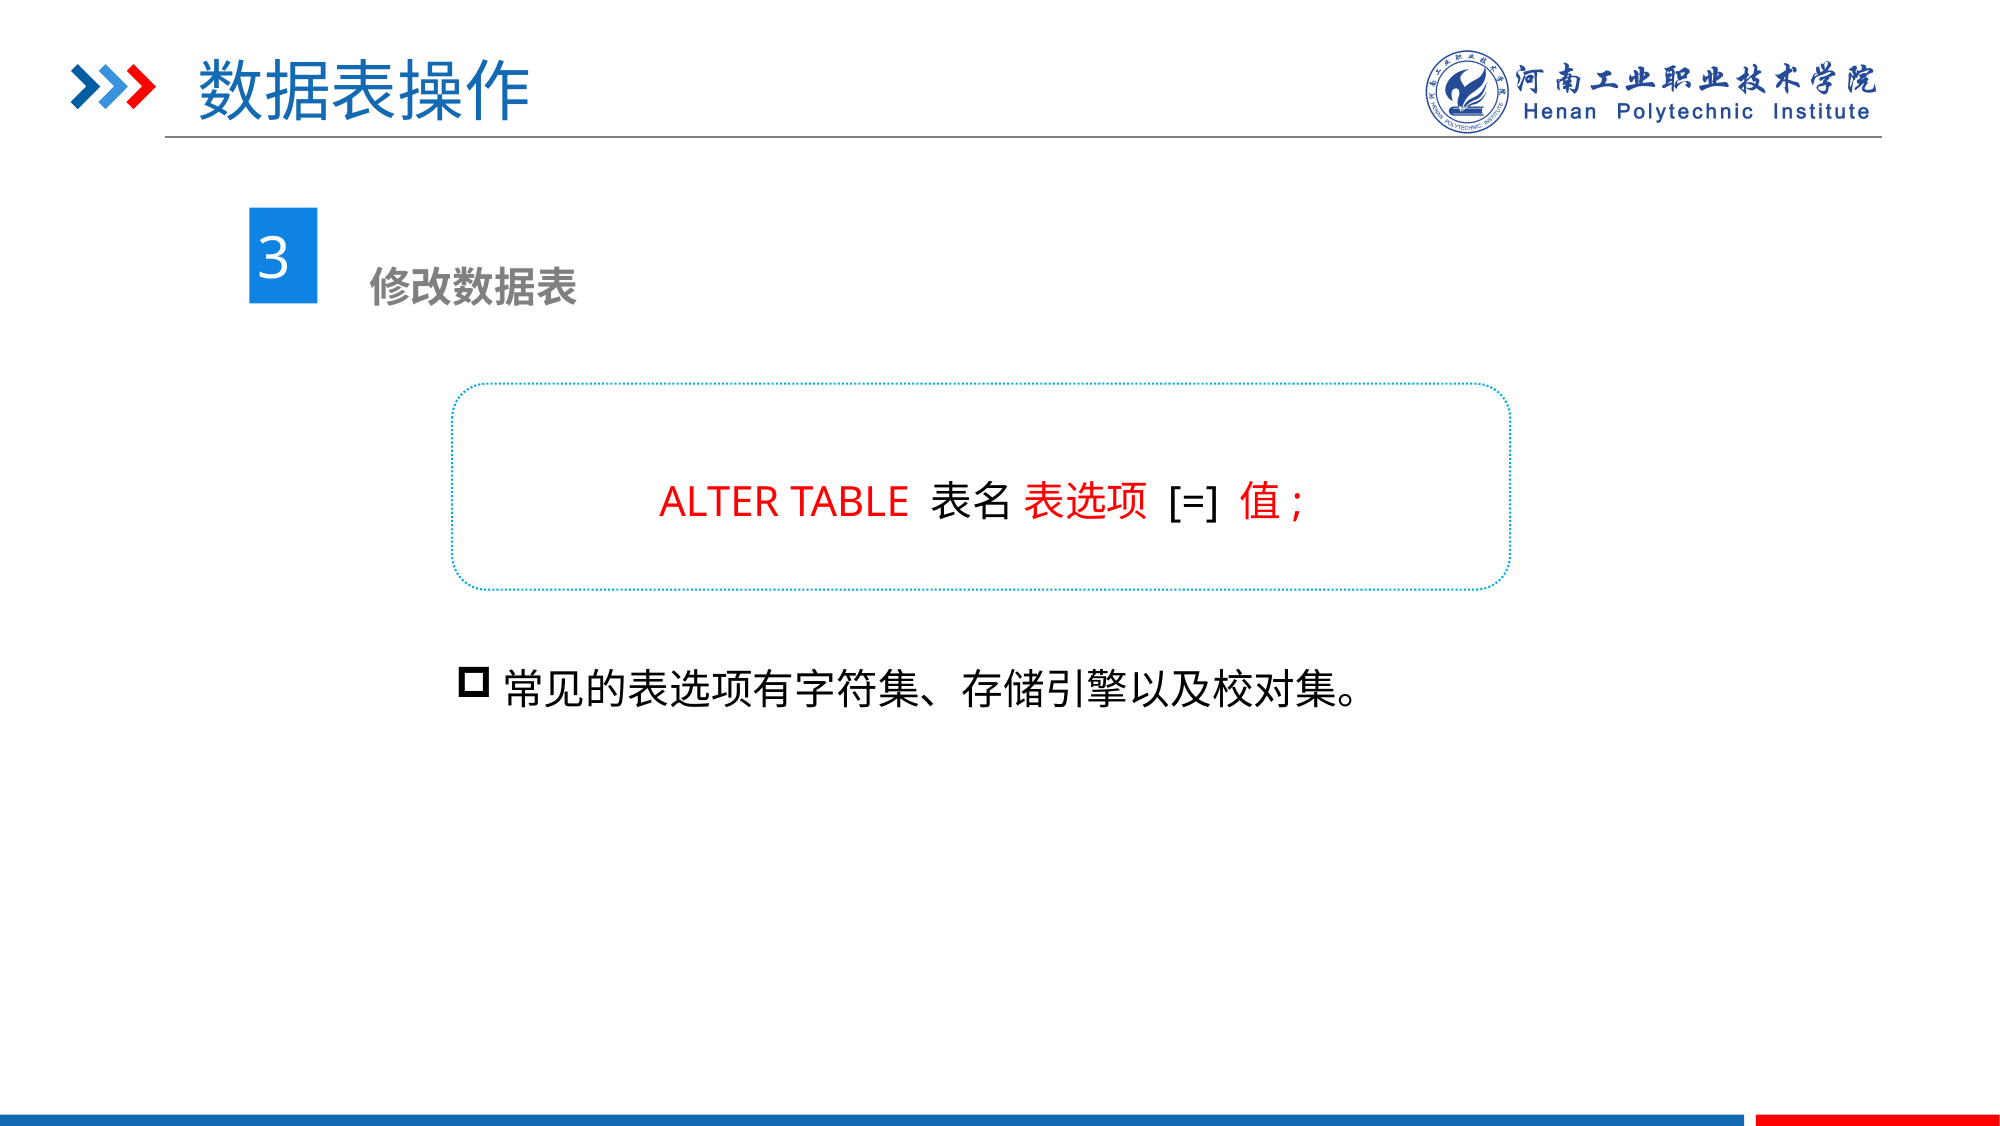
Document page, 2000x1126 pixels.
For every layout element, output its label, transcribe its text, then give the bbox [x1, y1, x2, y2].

text_box [452, 533, 1511, 590]
text_box 常见的表选项有字符集、存储引擎以及校对集。 [440, 605, 1544, 721]
picture [1407, 46, 1882, 140]
title 数据表操作 [177, 25, 952, 153]
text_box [249, 207, 318, 304]
text_box [452, 383, 1511, 442]
text_box 修改数据表 [319, 245, 1092, 380]
text_box ALTER TABLE 表名 表选项 [=] 值; [452, 442, 1511, 533]
